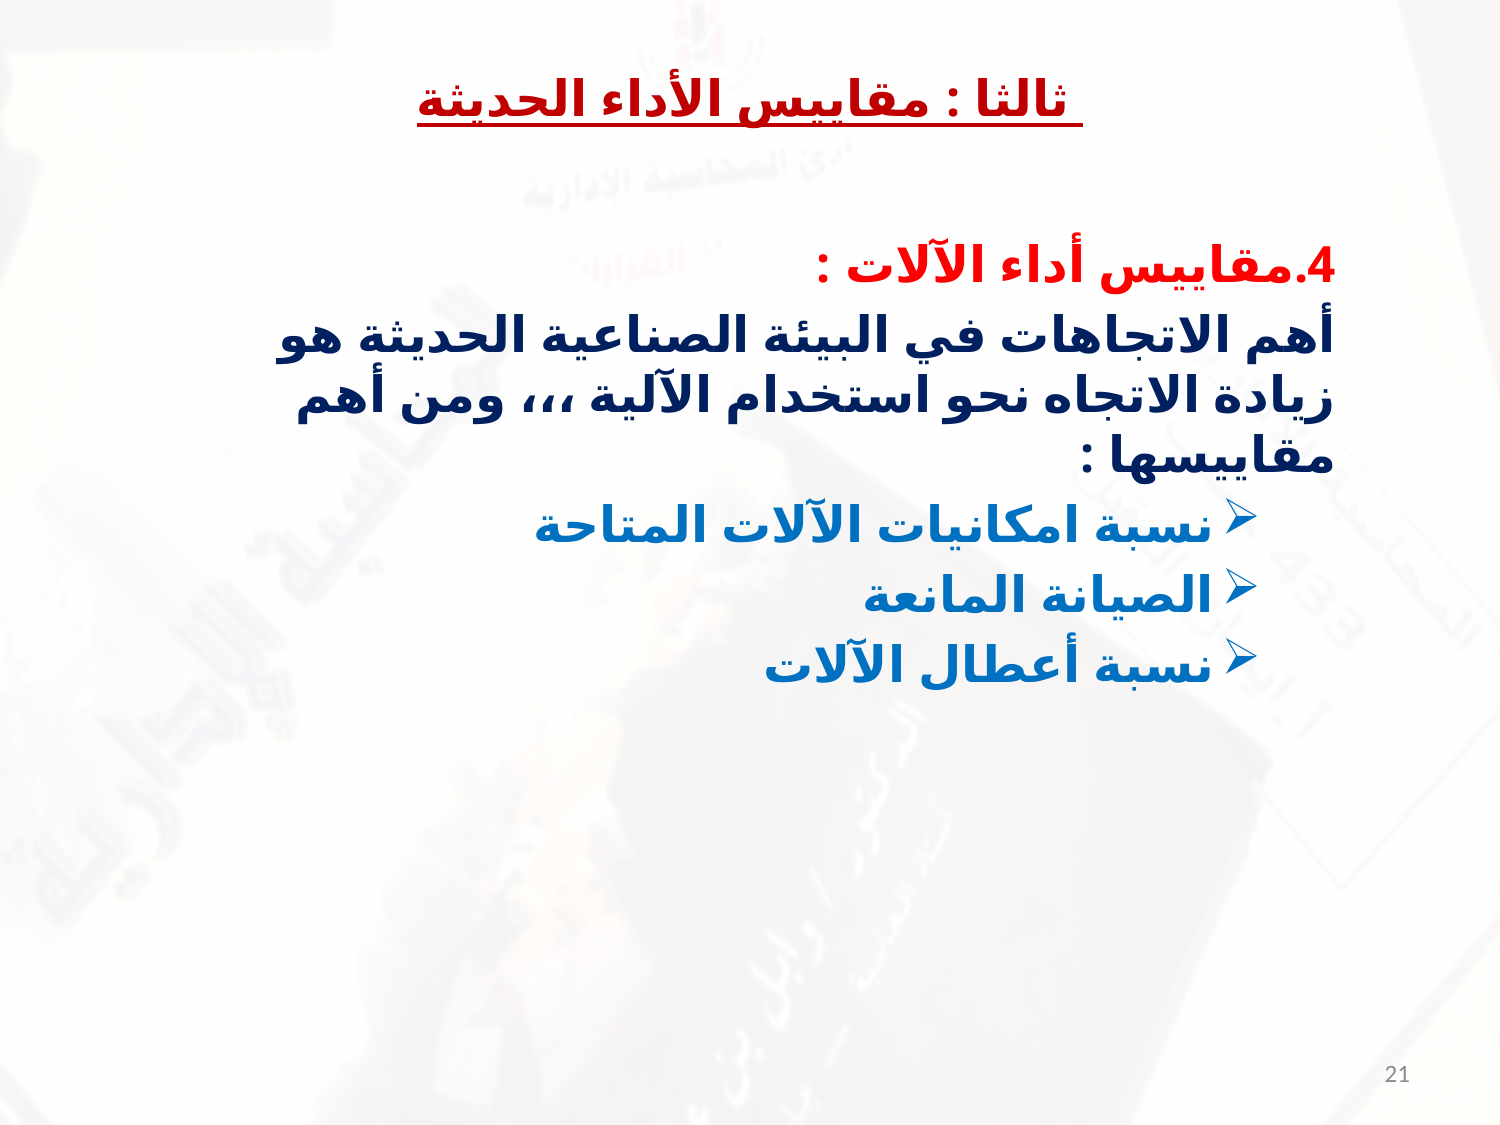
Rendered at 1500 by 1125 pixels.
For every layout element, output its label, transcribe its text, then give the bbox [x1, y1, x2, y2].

list 4.مقاييس أداء الآلات : أهم الاتجاهات في البيئة الصناعية الحديثة هو زيادة الاتجاه نحو استخدام الآلية ،،، ومن أهم مقاييسها : نسبة امكانيات الآلات المتاحة الصيانة المانعة نسبة أعطال الآلات [162, 224, 1425, 1075]
slide_number 21 [1074, 1042, 1425, 1103]
title ثالثا : مقاييس الأداء الحديثة [75, 24, 1425, 168]
